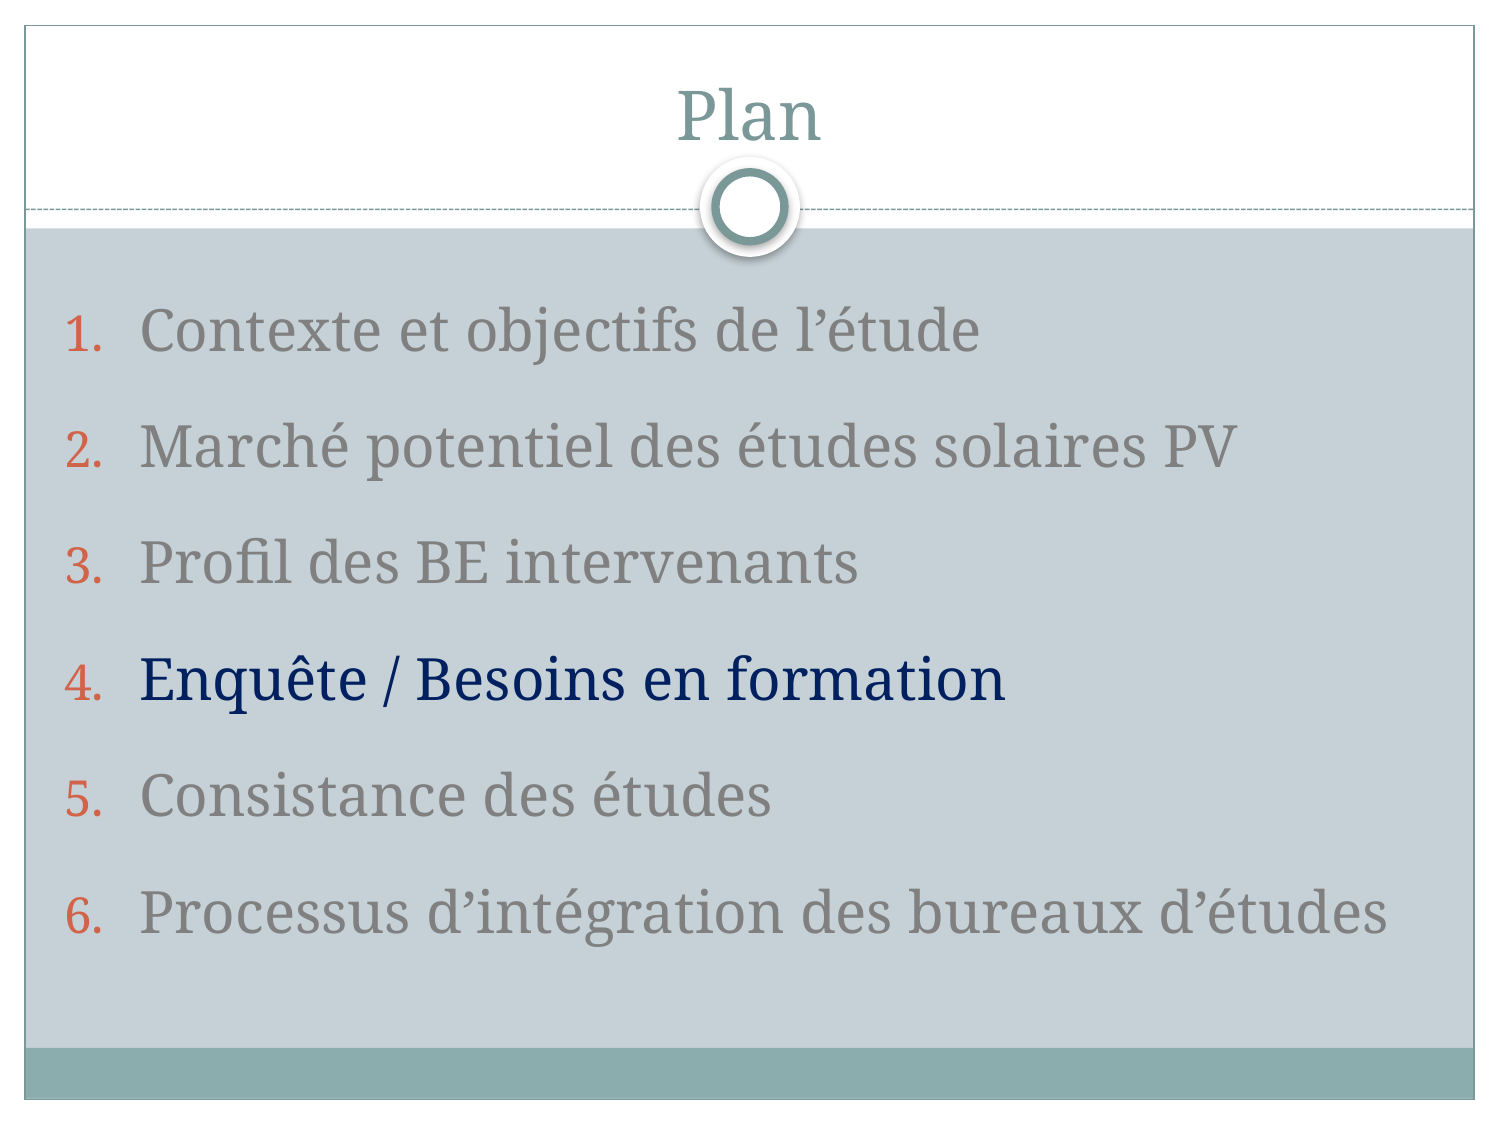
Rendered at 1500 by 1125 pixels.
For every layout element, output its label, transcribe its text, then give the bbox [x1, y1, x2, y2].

list Contexte et objectifs de l’étude Marché potentiel des études solaires PV Profil des BE intervenants Enquête / Besoins en formation Consistance des études Processus d’intégration des bureaux d’études [49, 250, 1445, 1001]
title Plan [49, 37, 1450, 162]
